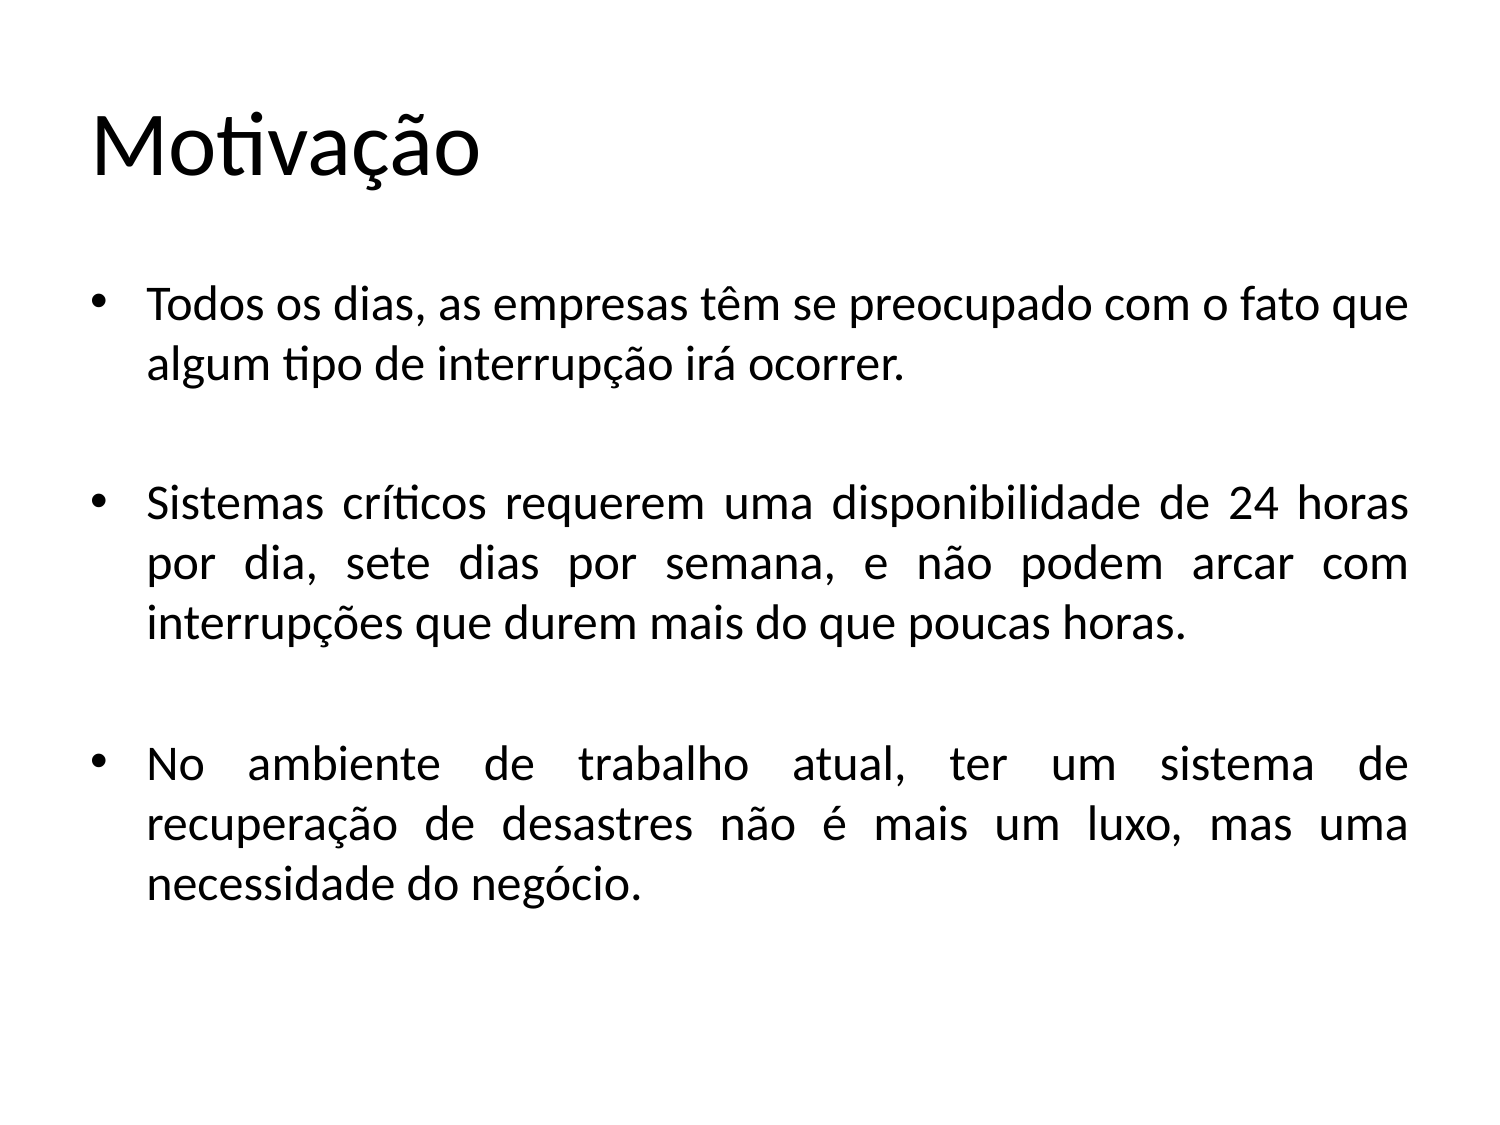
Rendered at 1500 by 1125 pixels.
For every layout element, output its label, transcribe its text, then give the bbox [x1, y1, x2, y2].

title Motivação [75, 45, 1425, 233]
list Todos os dias, as empresas têm se preocupado com o fato que algum tipo de interrupção irá ocorrer. Sistemas críticos requerem uma disponibilidade de 24 horas por dia, sete dias por semana, e não podem arcar com interrupções que durem mais do que poucas horas. No ambiente de trabalho atual, ter um sistema de recuperação de desastres não é mais um luxo, mas uma necessidade do negócio. [75, 262, 1425, 1005]
